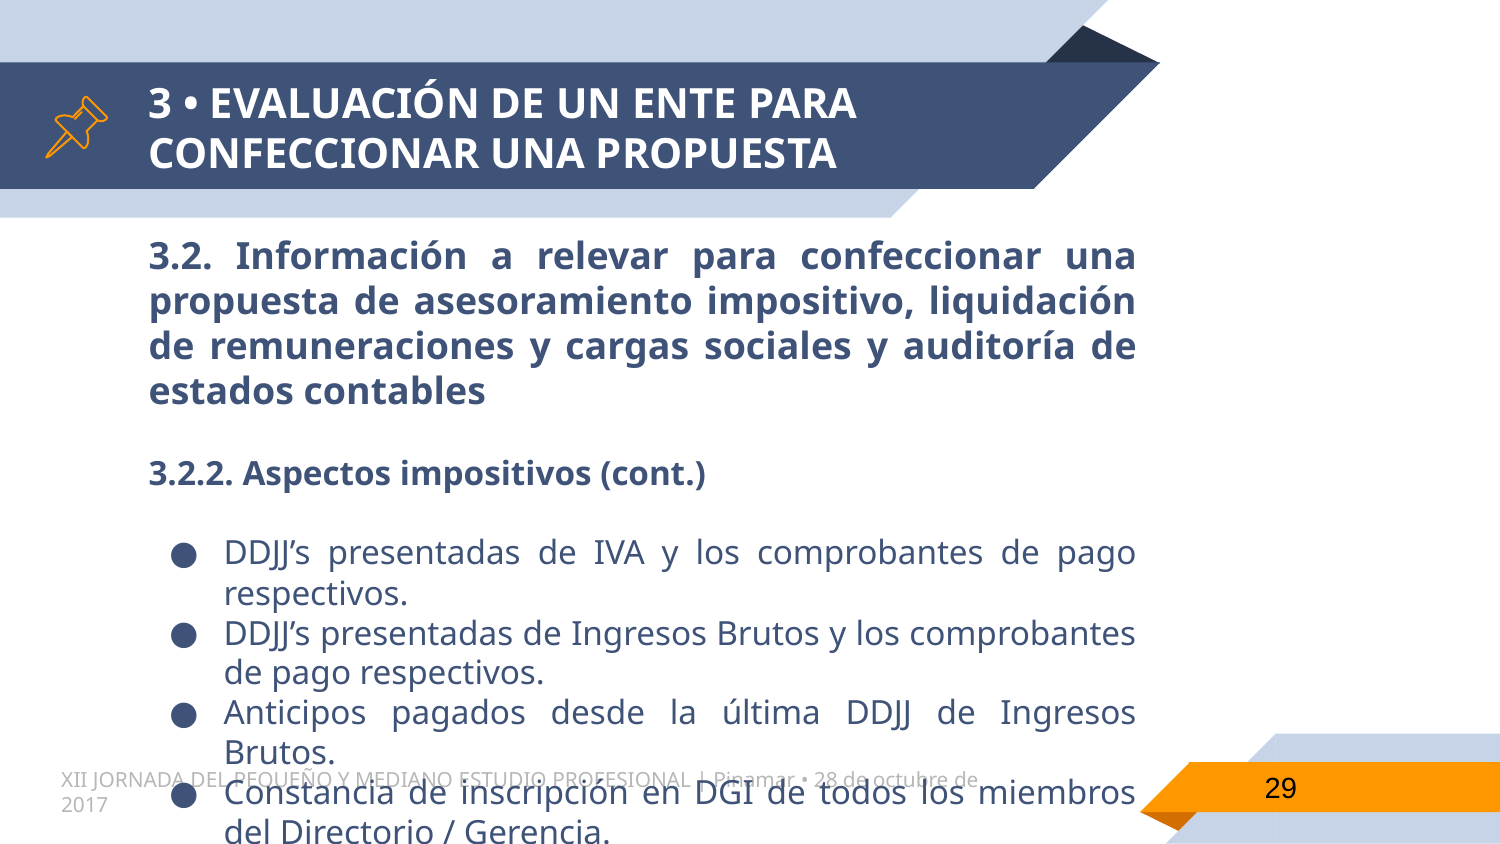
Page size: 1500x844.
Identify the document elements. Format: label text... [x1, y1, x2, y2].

title 3 • EVALUACIÓN DE UN ENTE PARA CONFECCIONAR UNA PROPUESTA [133, 64, 1101, 190]
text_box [46, 96, 108, 158]
slide_number 29 [1249, 760, 1494, 813]
text_box 3.2. Información a relevar para confeccionar una propuesta de asesoramiento impositivo, liquidación de remuneraciones y cargas sociales y auditoría de estados contables 3.2.2. Aspectos impositivos (cont.) DDJJ’s presentadas de IVA y los comprobantes de pago respectivos. DDJJ’s presentadas de Ingresos Brutos y los comprobantes de pago respectivos. Anticipos pagados desde la última DDJJ de Ingresos Brutos. Constancia de inscripción en DGI de todos los miembros del Directorio / Gerencia. [133, 217, 1153, 791]
